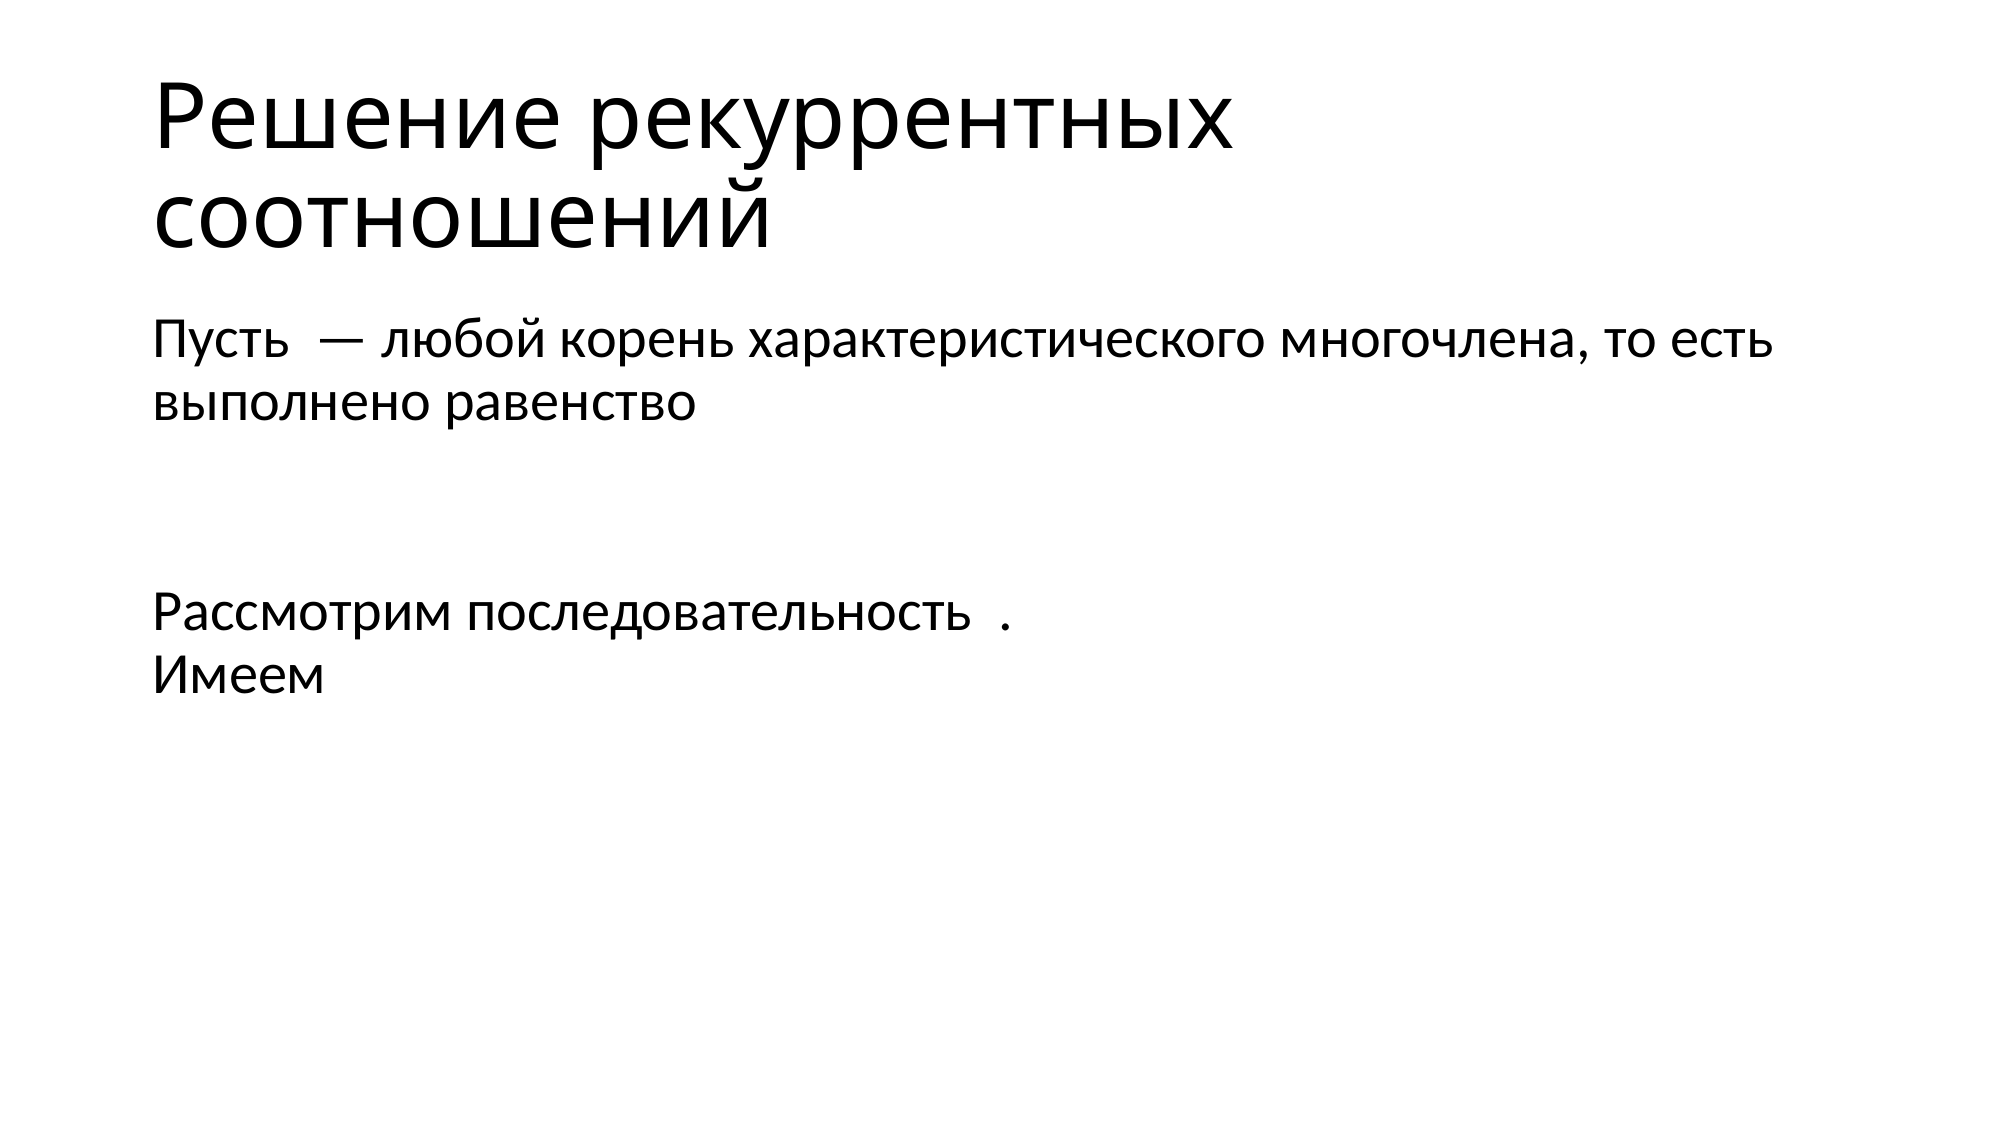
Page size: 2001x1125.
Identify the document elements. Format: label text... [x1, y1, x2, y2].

title Решение рекуррентных соотношений [137, 59, 1863, 278]
